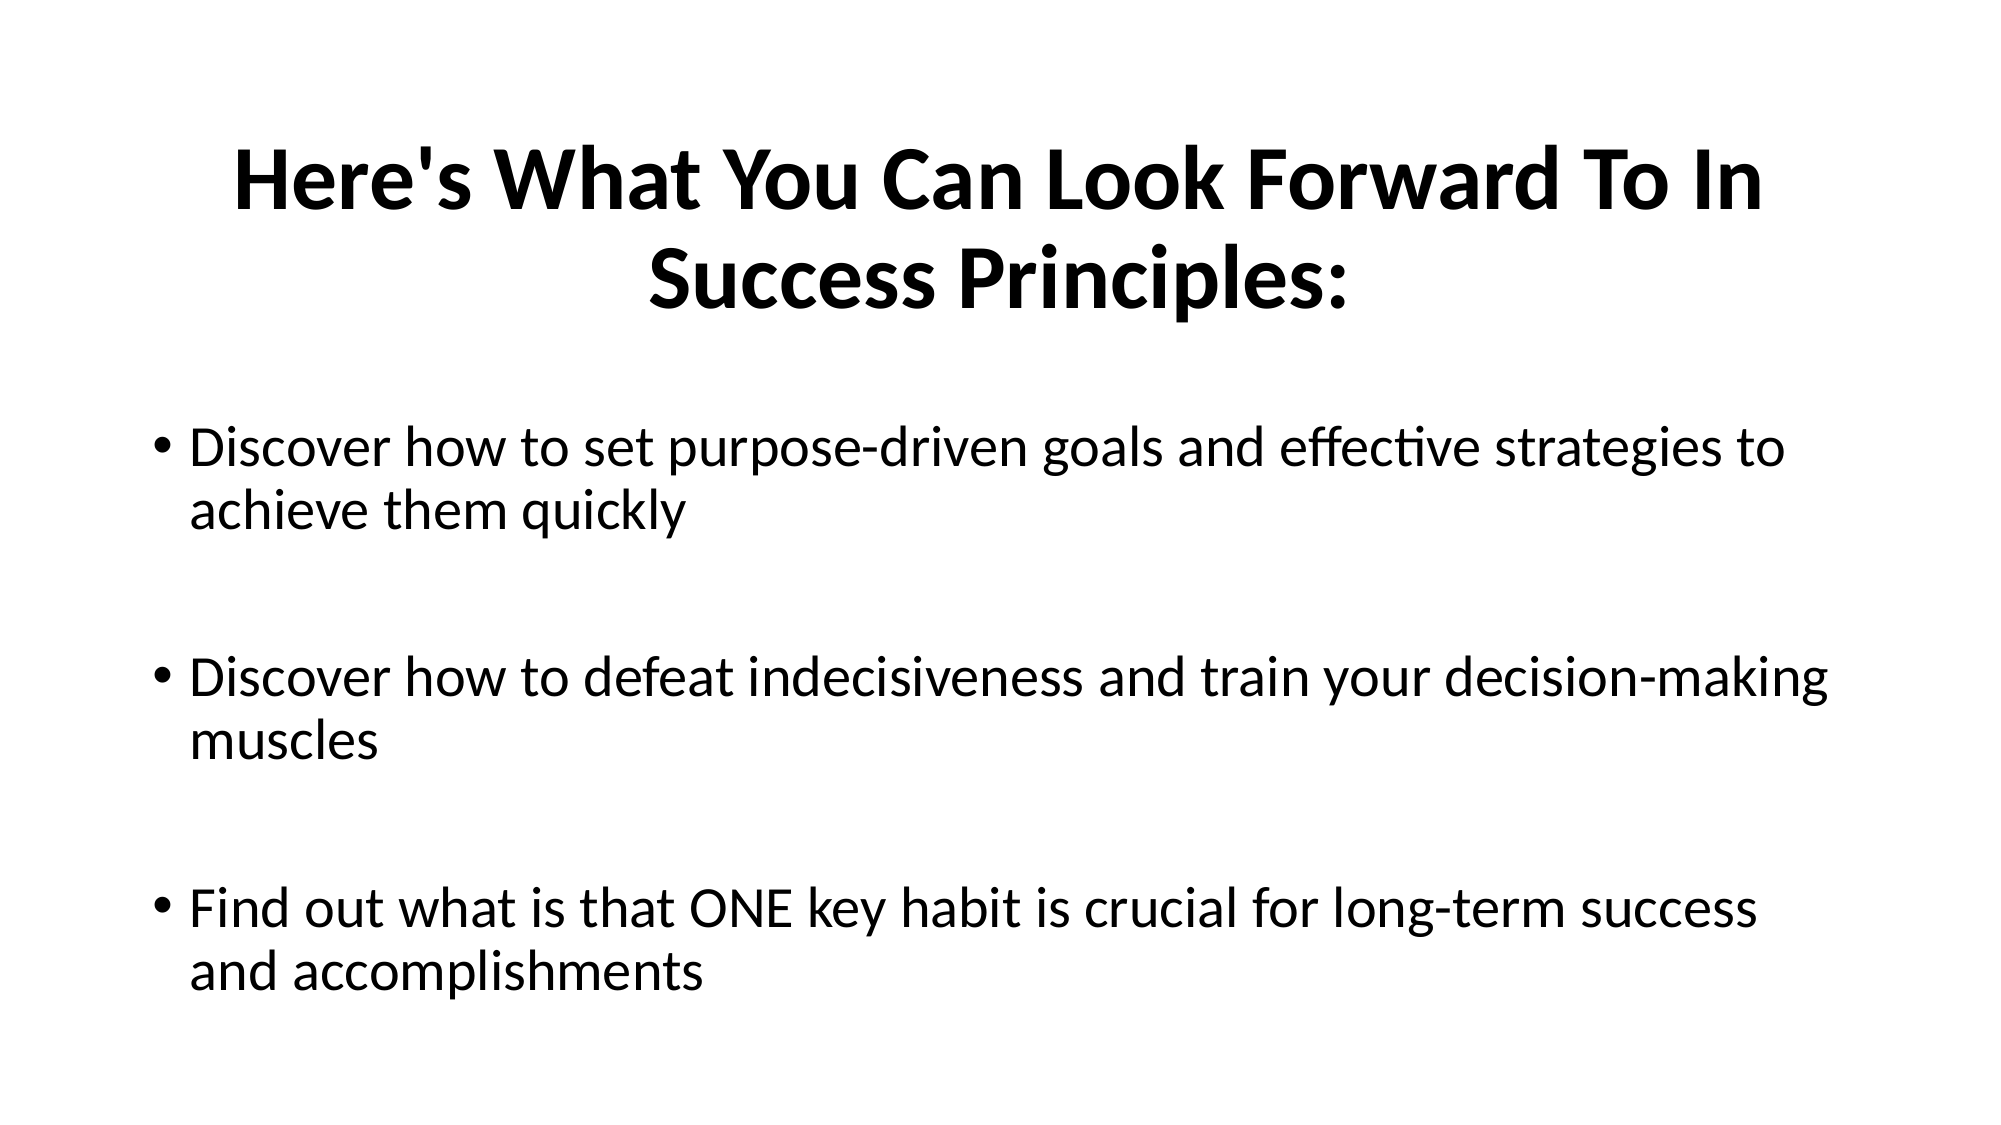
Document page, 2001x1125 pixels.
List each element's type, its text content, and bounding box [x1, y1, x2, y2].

list Discover how to set purpose-driven goals and effective strategies to achieve them quickly Discover how to defeat indecisiveness and train your decision-making muscles Find out what is that ONE key habit is crucial for long-term success and accomplishments [137, 408, 1863, 1064]
title Here's What You Can Look Forward To In Success Principles: [137, 120, 1863, 339]
